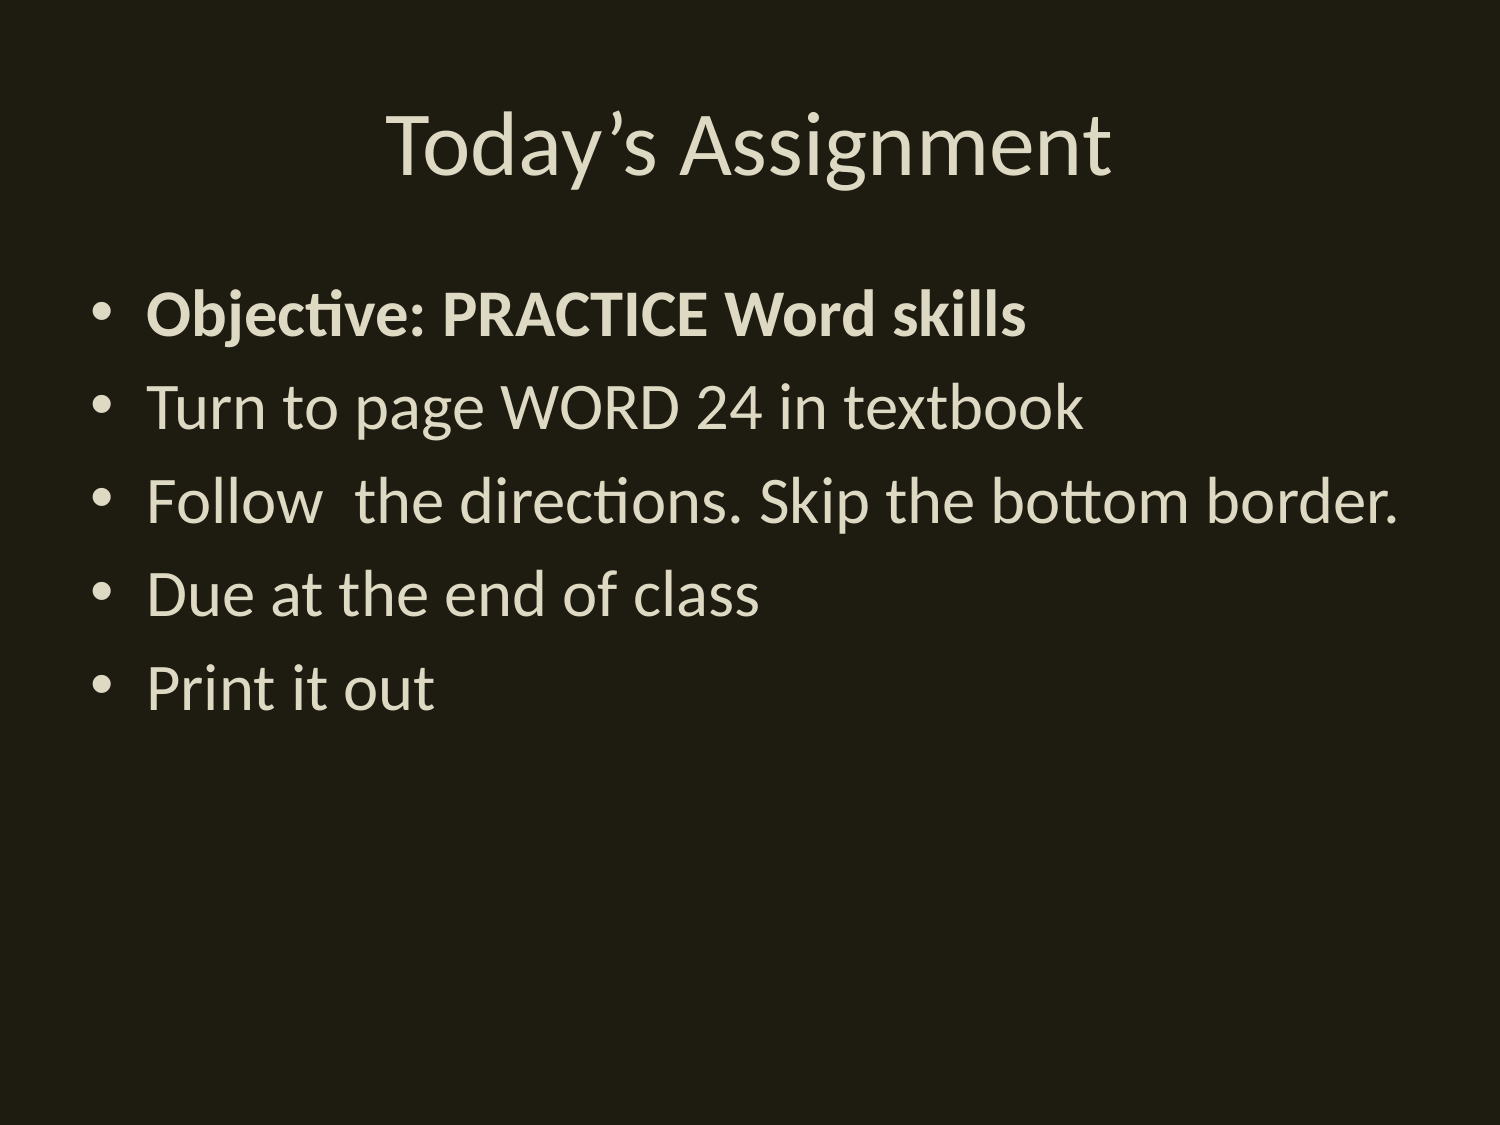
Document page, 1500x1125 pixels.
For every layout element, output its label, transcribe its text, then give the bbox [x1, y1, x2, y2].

title Today’s Assignment [75, 45, 1425, 233]
list Objective: PRACTICE Word skills Turn to page WORD 24 in textbook Follow the directions. Skip the bottom border. Due at the end of class Print it out [75, 262, 1425, 1005]
